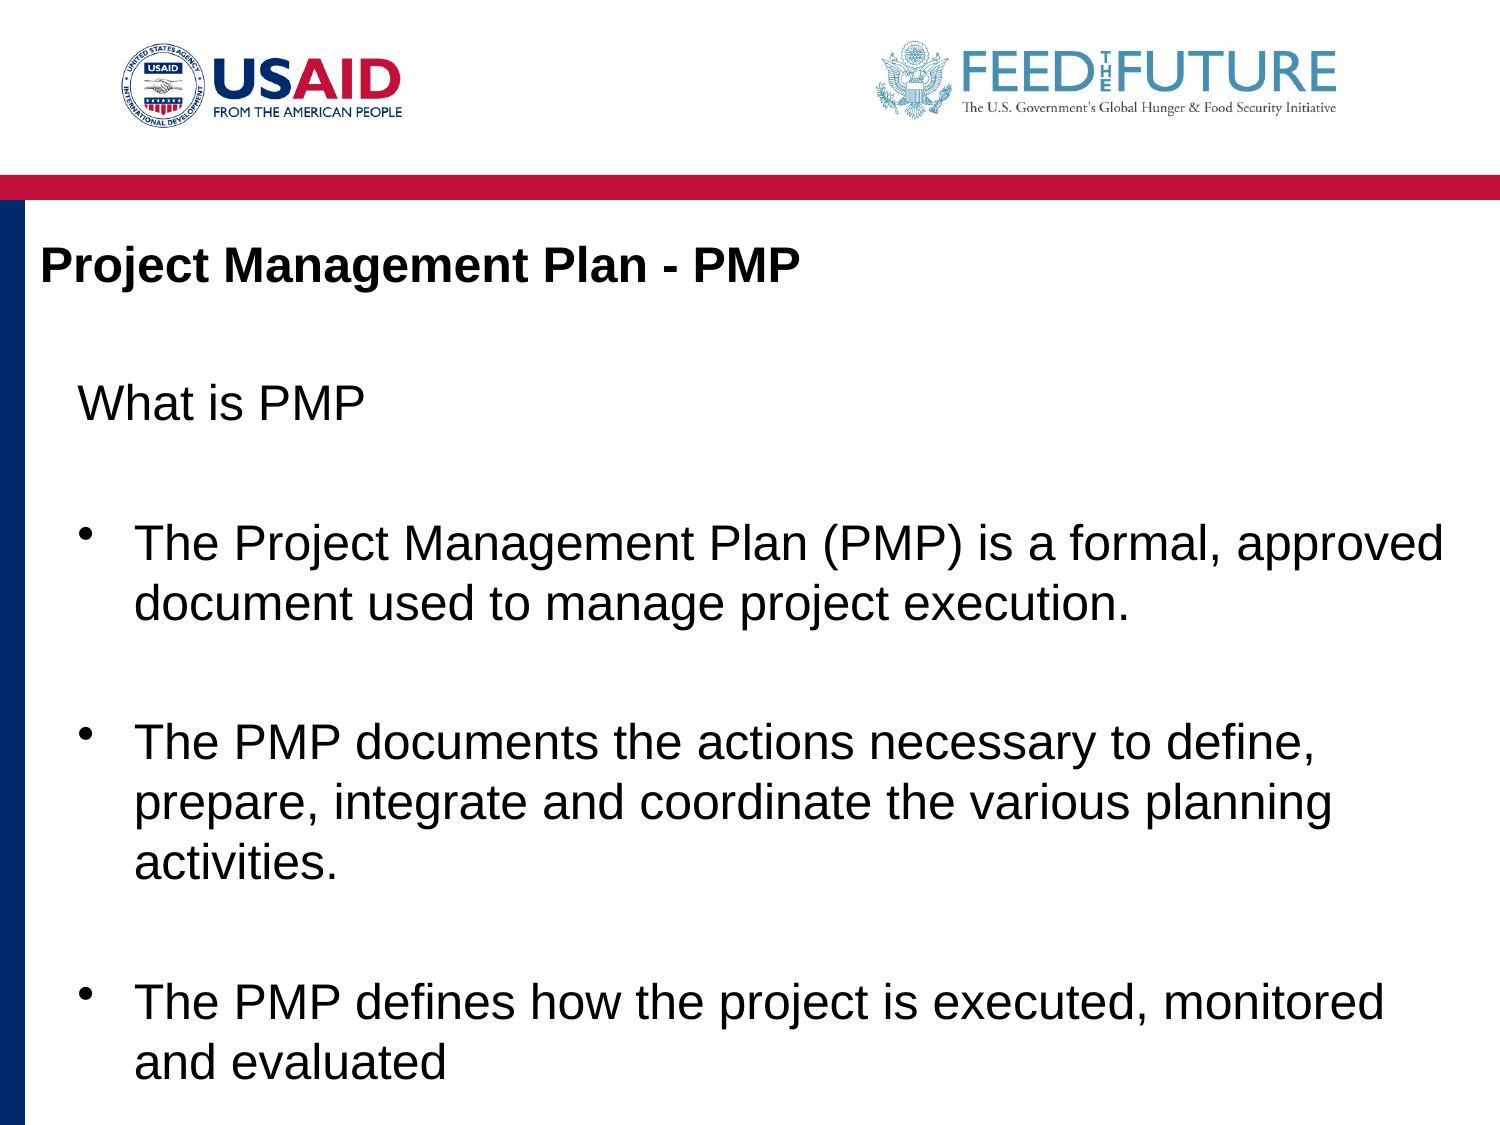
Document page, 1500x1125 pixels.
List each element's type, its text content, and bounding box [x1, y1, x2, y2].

list What is PMP The Project Management Plan (PMP) is a formal, approved document used to manage project execution. The PMP documents the actions necessary to define, prepare, integrate and coordinate the various planning activities. The PMP defines how the project is executed, monitored and evaluated [62, 362, 1475, 1113]
title Project Management Plan - PMP [24, 224, 1300, 325]
picture [837, 11, 1378, 152]
picture [80, 17, 442, 158]
